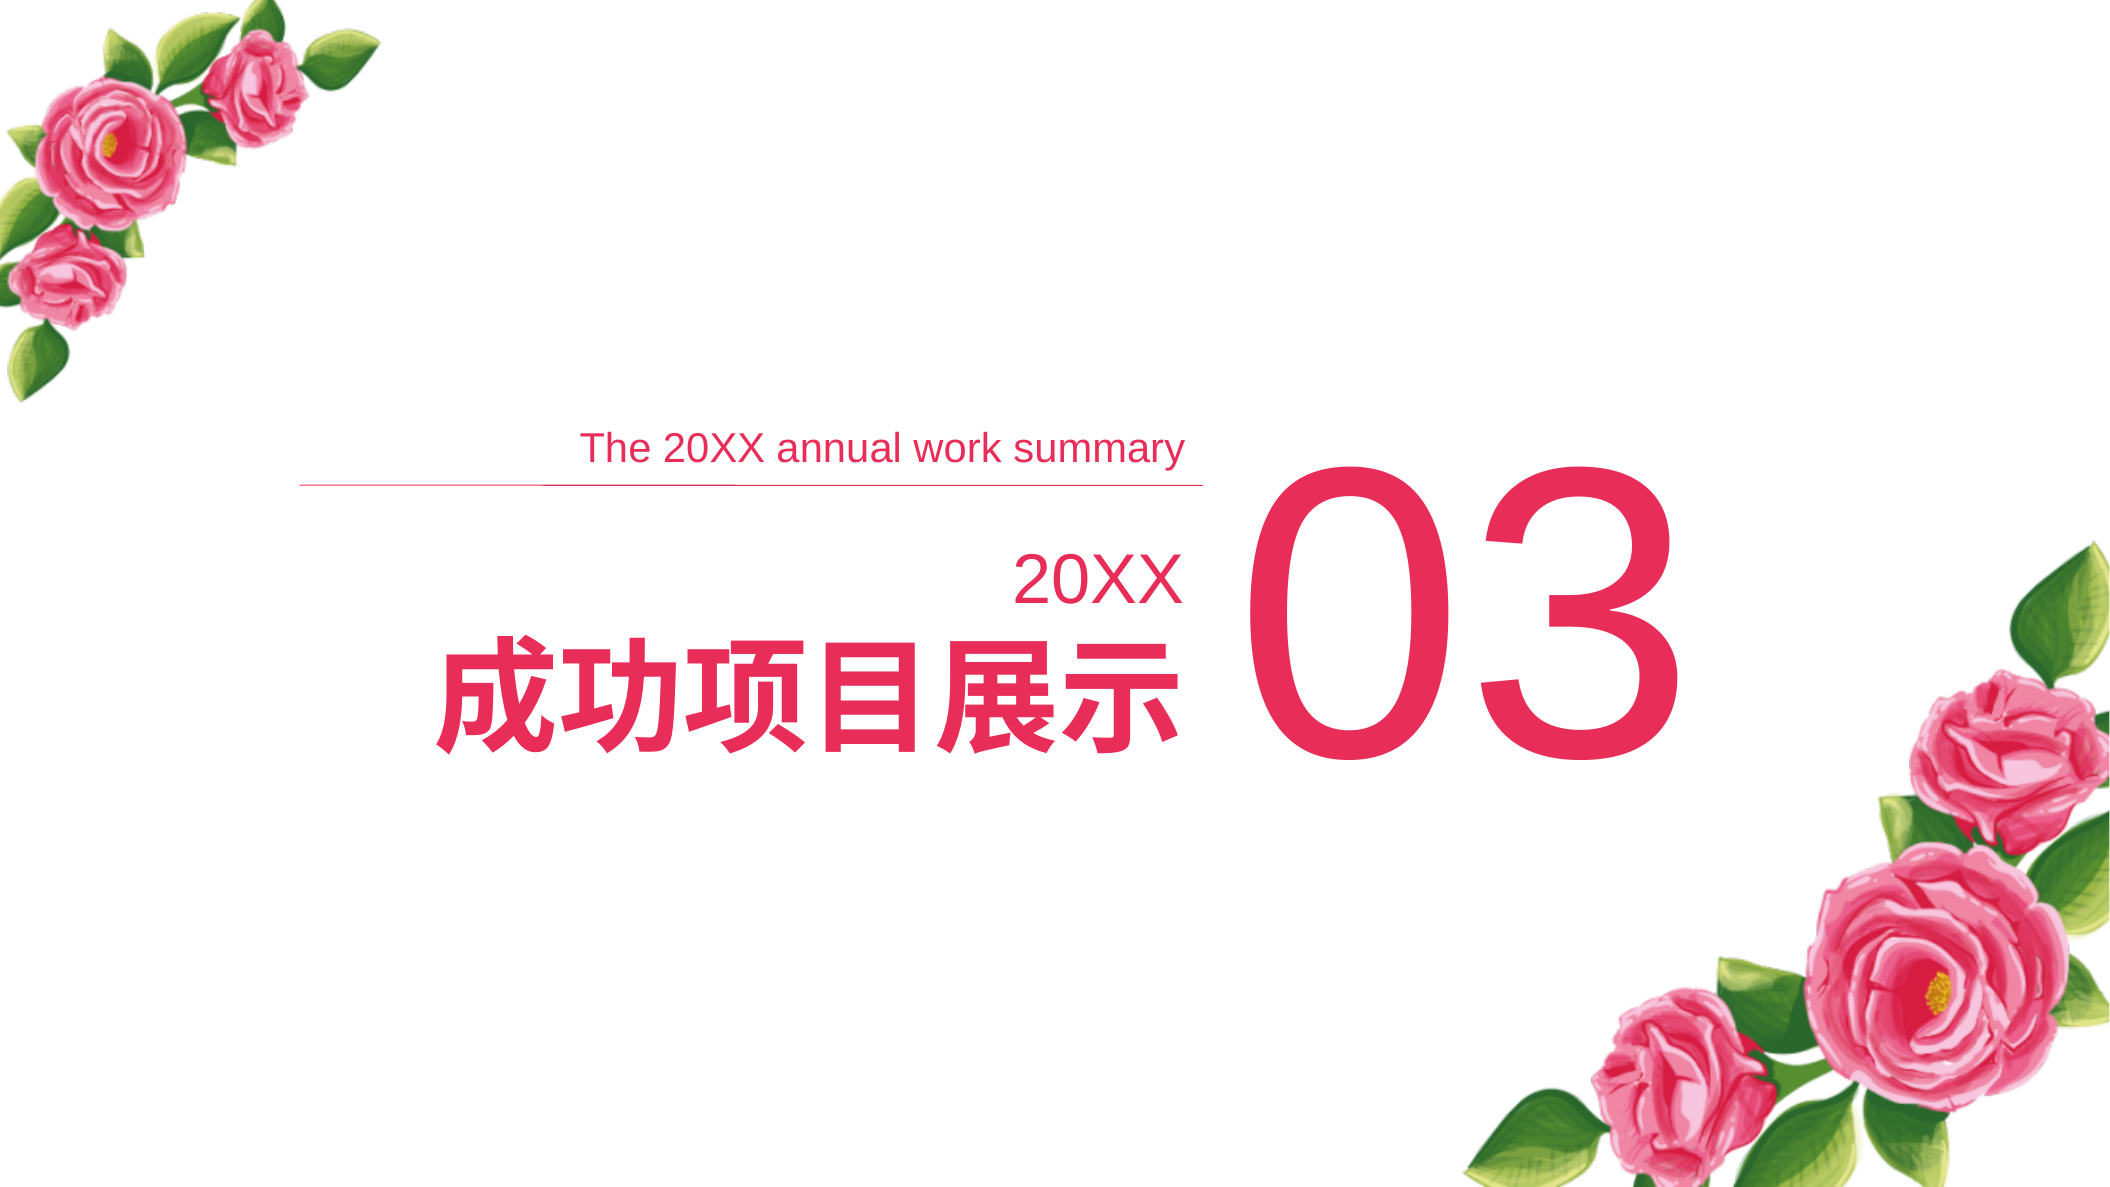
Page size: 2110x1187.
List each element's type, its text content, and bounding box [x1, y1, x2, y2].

text_box The 20XX annual work summary [564, 413, 1201, 479]
text_box 03 [1220, 334, 1711, 847]
text_box [0, 0, 2110, 1187]
text_box 20XX 成功项目展示 [418, 525, 1199, 775]
